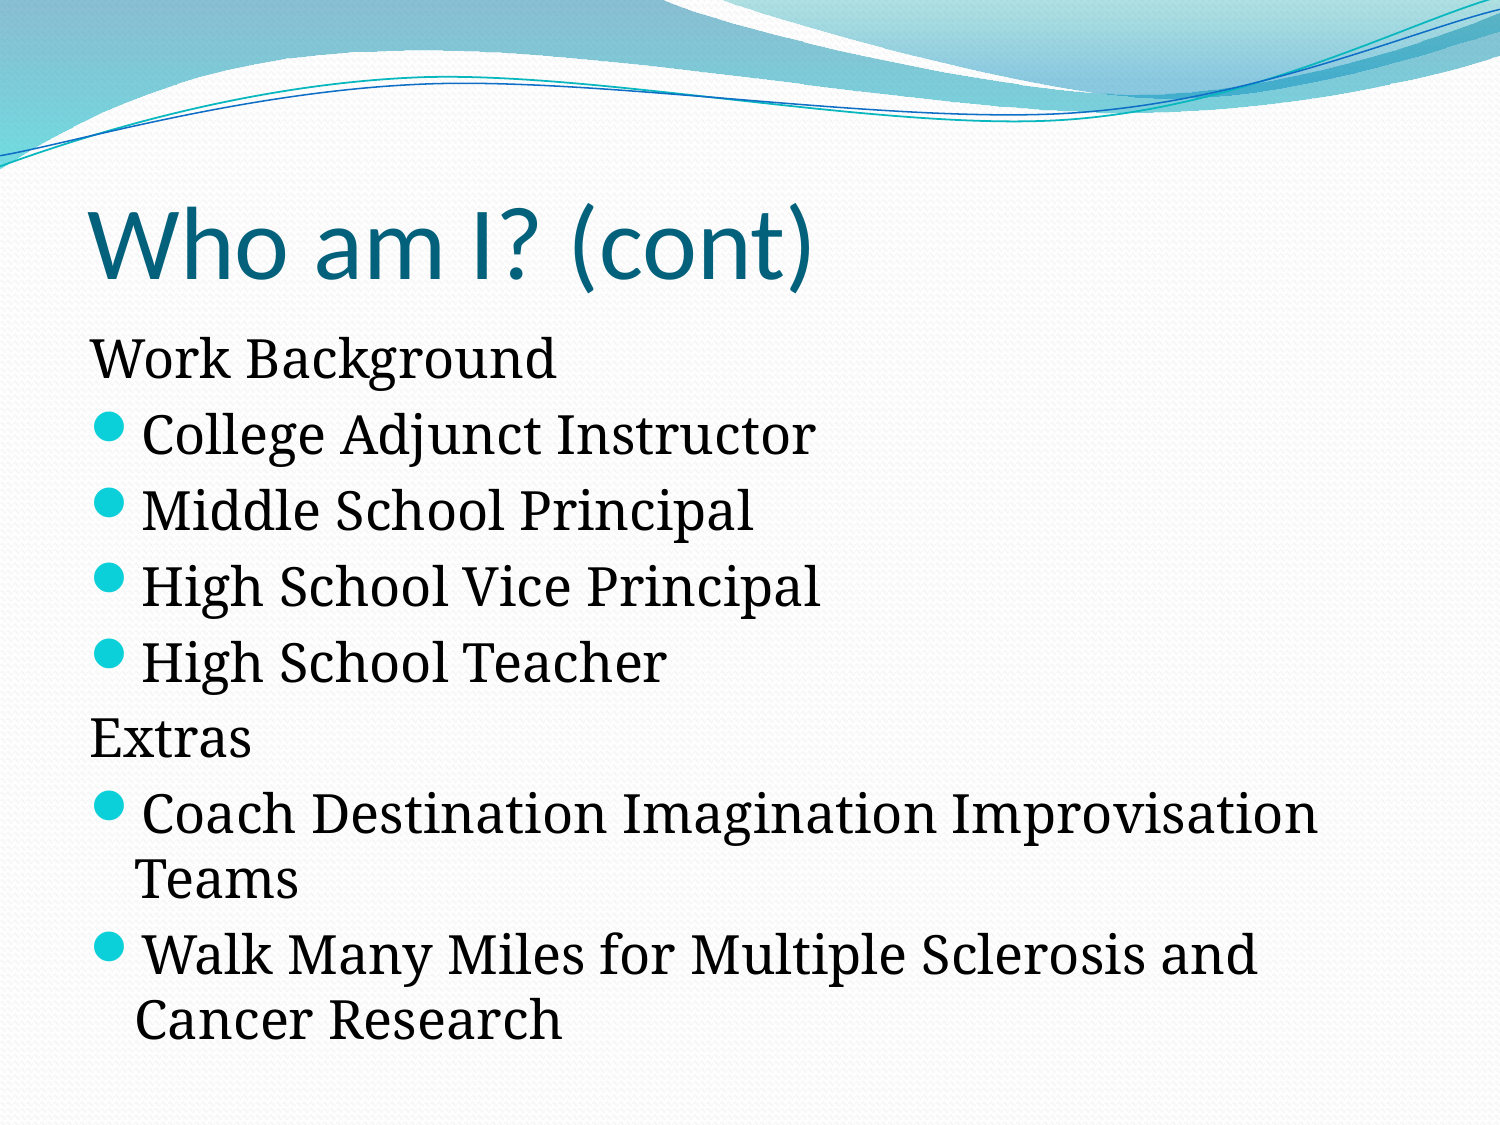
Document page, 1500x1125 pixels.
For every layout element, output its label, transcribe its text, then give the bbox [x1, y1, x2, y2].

title Who am I? (cont) [87, 112, 1438, 300]
list Work Background College Adjunct Instructor Middle School Principal High School Vice Principal High School Teacher Extras Coach Destination Imagination Improvisation Teams Walk Many Miles for Multiple Sclerosis and Cancer Research [75, 317, 1425, 1038]
